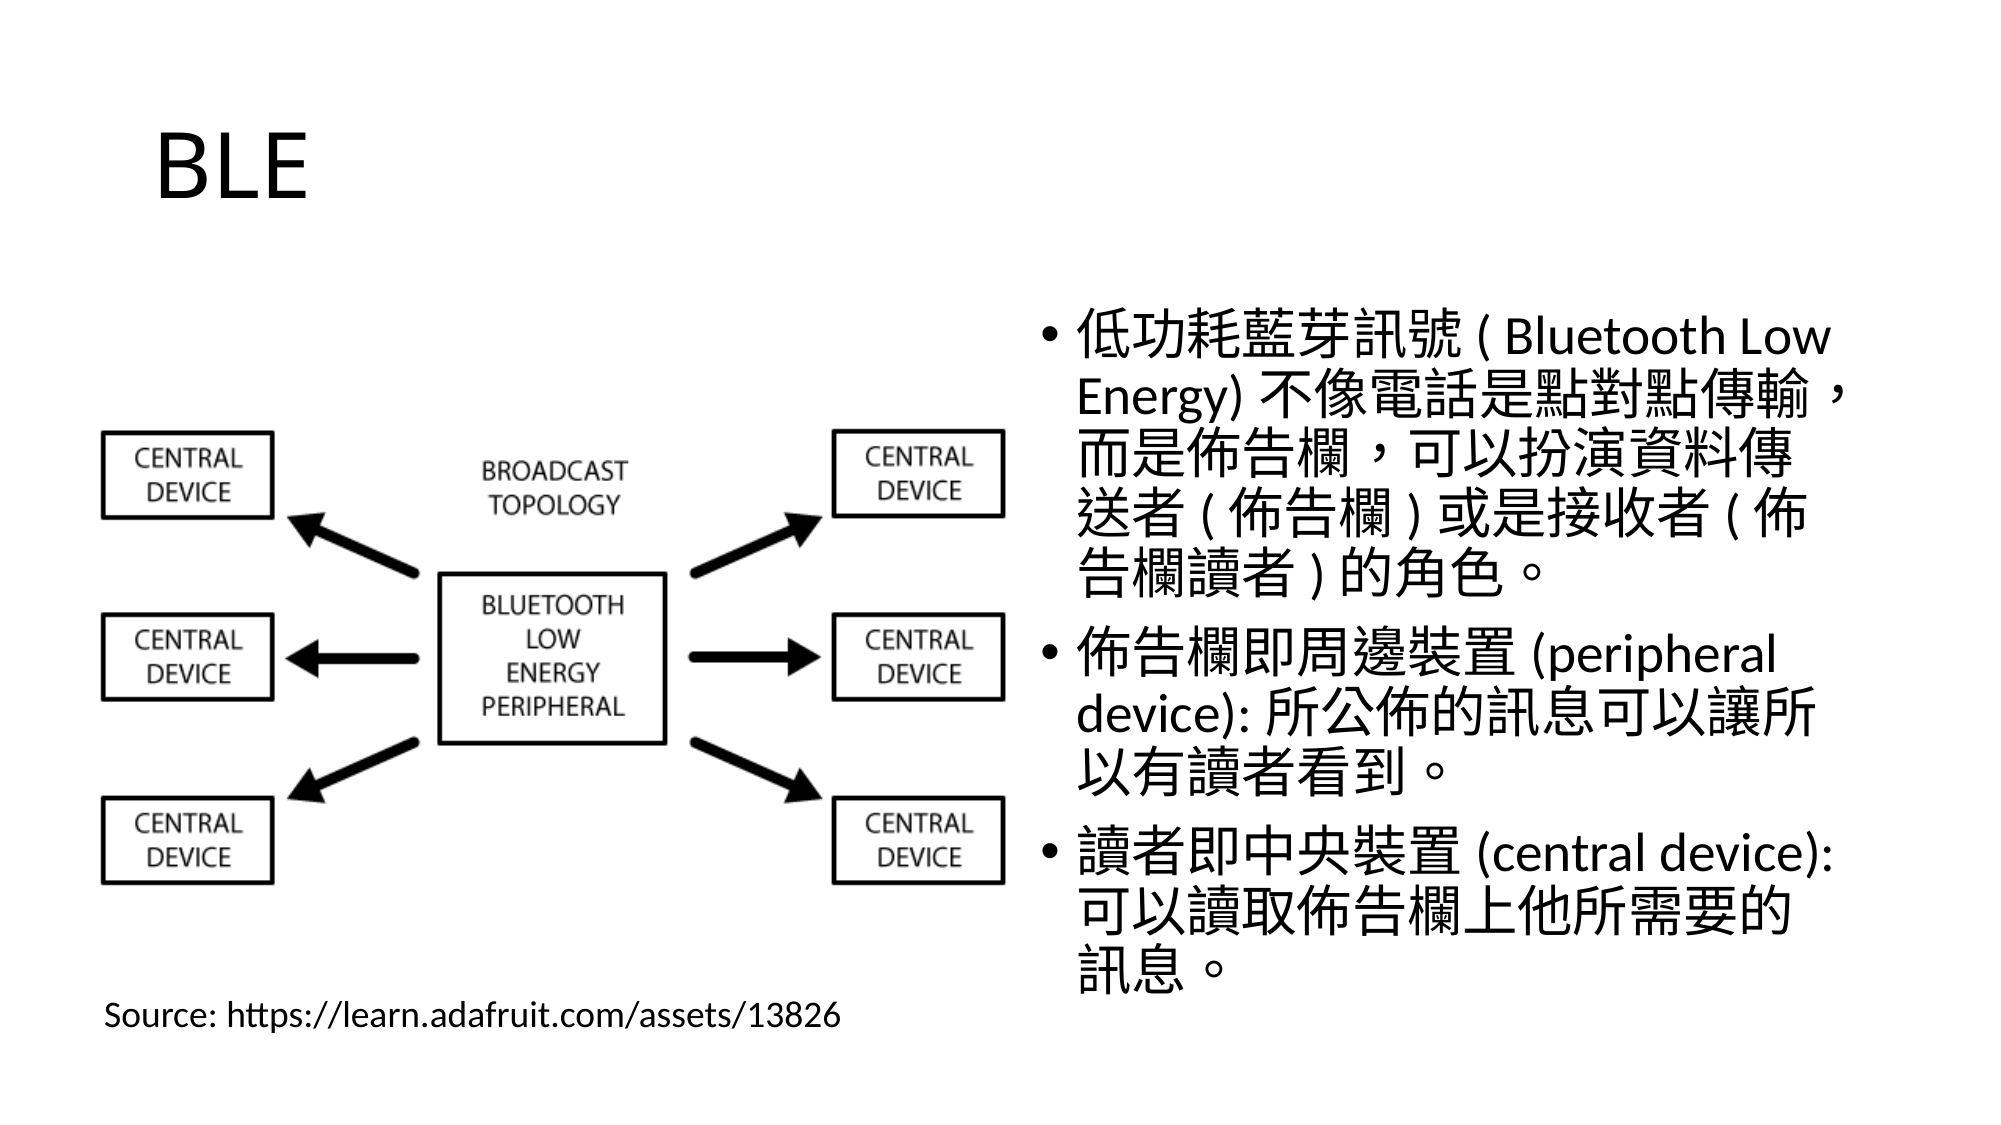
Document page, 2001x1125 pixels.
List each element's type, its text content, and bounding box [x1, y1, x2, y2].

picture [84, 412, 1026, 901]
title BLE [137, 59, 1863, 278]
list 低功耗藍芽訊號( Bluetooth Low Energy)不像電話是點對點傳輸，而是佈告欄，可以扮演資料傳送者(佈告欄)或是接收者(佈告欄讀者)的角色。 佈告欄即周邊裝置(peripheral device):所公佈的訊息可以讓所以有讀者看到。 讀者即中央裝置(central device):可以讀取佈告欄上他所需要的訊息。 [1025, 299, 1863, 1014]
text_box Source: https://learn.adafruit.com/assets/13826 [89, 982, 858, 1043]
